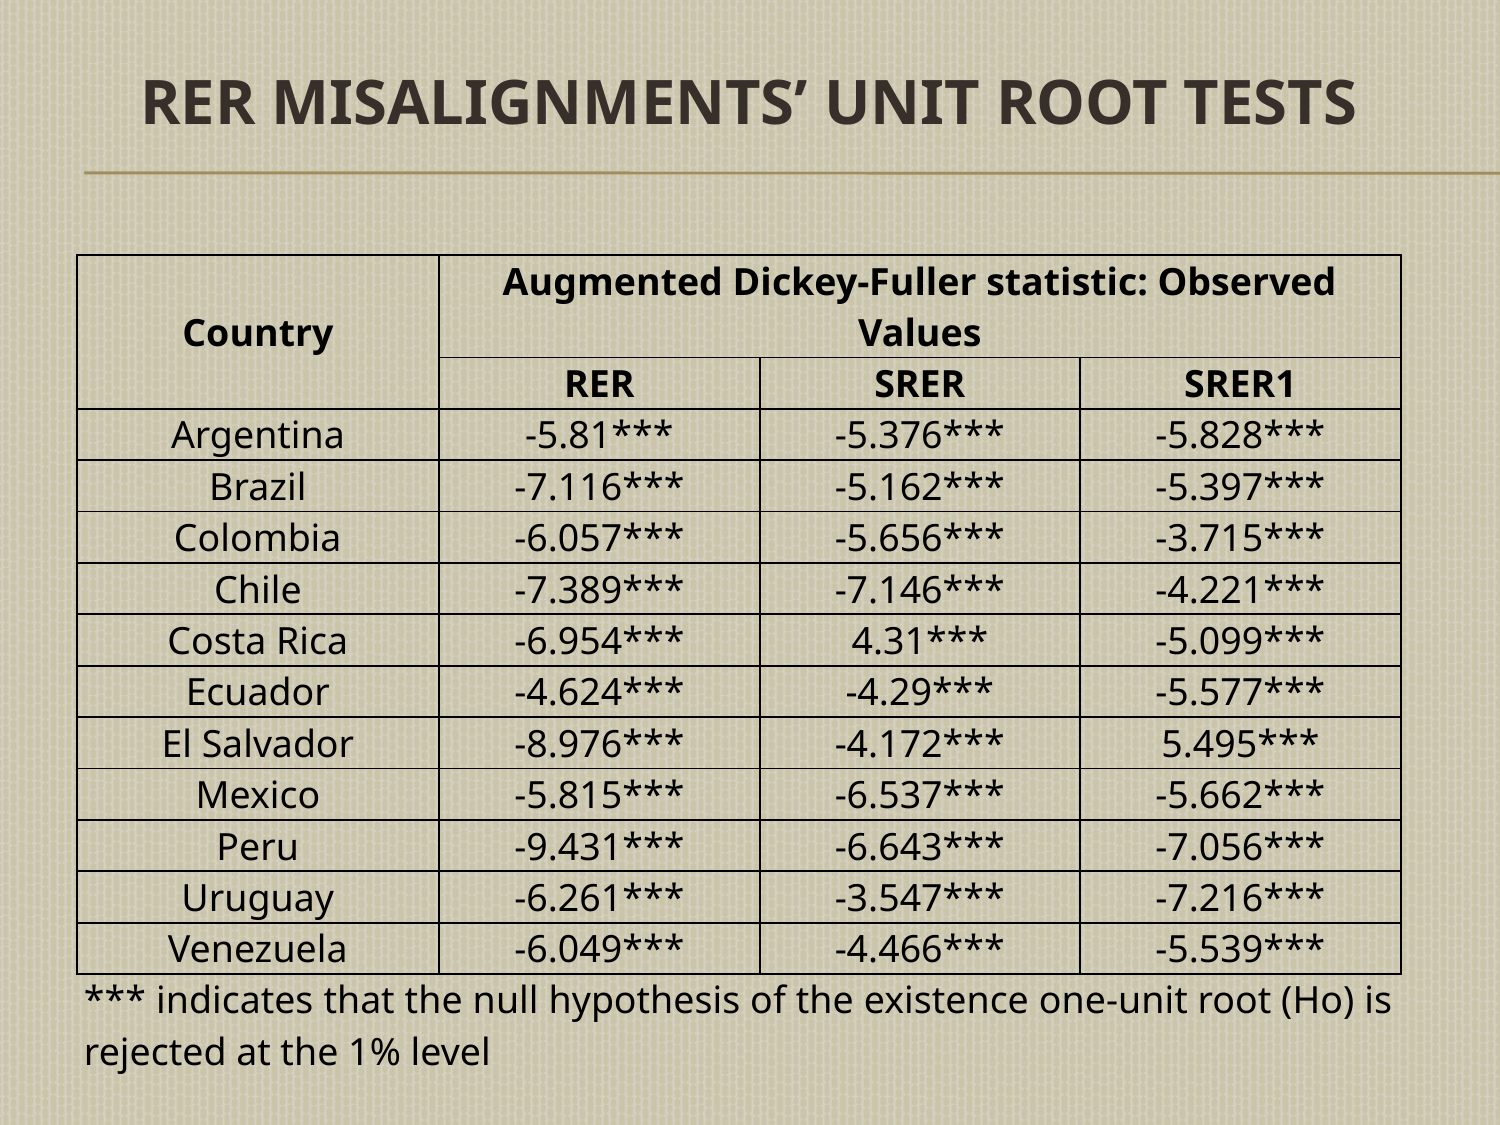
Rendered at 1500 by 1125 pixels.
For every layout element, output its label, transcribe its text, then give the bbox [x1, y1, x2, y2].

table_cell Peru [78, 821, 438, 870]
table_cell SRER [761, 358, 1079, 408]
table_cell -5.539*** [1081, 924, 1400, 973]
table_cell Ecuador [78, 667, 438, 716]
table_header Country [78, 256, 438, 408]
table_cell -9.431*** [440, 821, 759, 870]
table_cell El Salvador [78, 718, 438, 768]
table_cell -5.577*** [1081, 667, 1400, 716]
table_cell -4.172*** [761, 718, 1079, 768]
table_cell -7.216*** [1081, 872, 1400, 922]
table_cell Argentina [78, 410, 438, 459]
table_cell 5.495*** [1081, 718, 1400, 768]
table_cell -5.656*** [761, 512, 1079, 562]
table_cell -3.715*** [1081, 512, 1400, 562]
table_cell Uruguay [78, 872, 438, 922]
table_cell SRER1 [1081, 358, 1400, 408]
table_cell -4.466*** [761, 924, 1079, 973]
table_cell -6.954*** [440, 615, 759, 665]
table_cell -5.397*** [1081, 461, 1400, 511]
title RER Misalignments’ Unit Root Tests [0, 30, 1499, 169]
table_cell -5.81*** [440, 410, 759, 459]
table_cell Mexico [78, 769, 438, 819]
table_cell -7.056*** [1081, 821, 1400, 870]
table_cell -5.162*** [761, 461, 1079, 511]
table_cell -6.643*** [761, 821, 1079, 870]
table_cell -7.389*** [440, 564, 759, 613]
table_cell -6.261*** [440, 872, 759, 922]
table_cell Chile [78, 564, 438, 613]
table_header Augmented Dickey-Fuller statistic: Observed Values [440, 256, 1400, 357]
table_cell -7.146*** [761, 564, 1079, 613]
table_cell Colombia [78, 512, 438, 562]
table_cell -5.099*** [1081, 615, 1400, 665]
table_cell -7.116*** [440, 461, 759, 511]
table_cell -6.057*** [440, 512, 759, 562]
table_cell Costa Rica [78, 615, 438, 665]
table_cell -4.624*** [440, 667, 759, 716]
table_cell RER [440, 358, 759, 408]
table_cell -5.662*** [1081, 769, 1400, 819]
table_cell 4.31*** [761, 615, 1079, 665]
table_cell -5.376*** [761, 410, 1079, 459]
table_cell *** indicates that the null hypothesis of the existence one-unit root (Ho) is rejected at the 1% level [77, 975, 1401, 1076]
table_cell -4.29*** [761, 667, 1079, 716]
table_cell Brazil [78, 461, 438, 511]
table_cell -6.537*** [761, 769, 1079, 819]
table_cell -5.815*** [440, 769, 759, 819]
table_cell -3.547*** [761, 872, 1079, 922]
table_cell -8.976*** [440, 718, 759, 768]
table_cell Venezuela [78, 924, 438, 973]
table_cell -5.828*** [1081, 410, 1400, 459]
table_cell -4.221*** [1081, 564, 1400, 613]
table_cell -6.049*** [440, 924, 759, 973]
